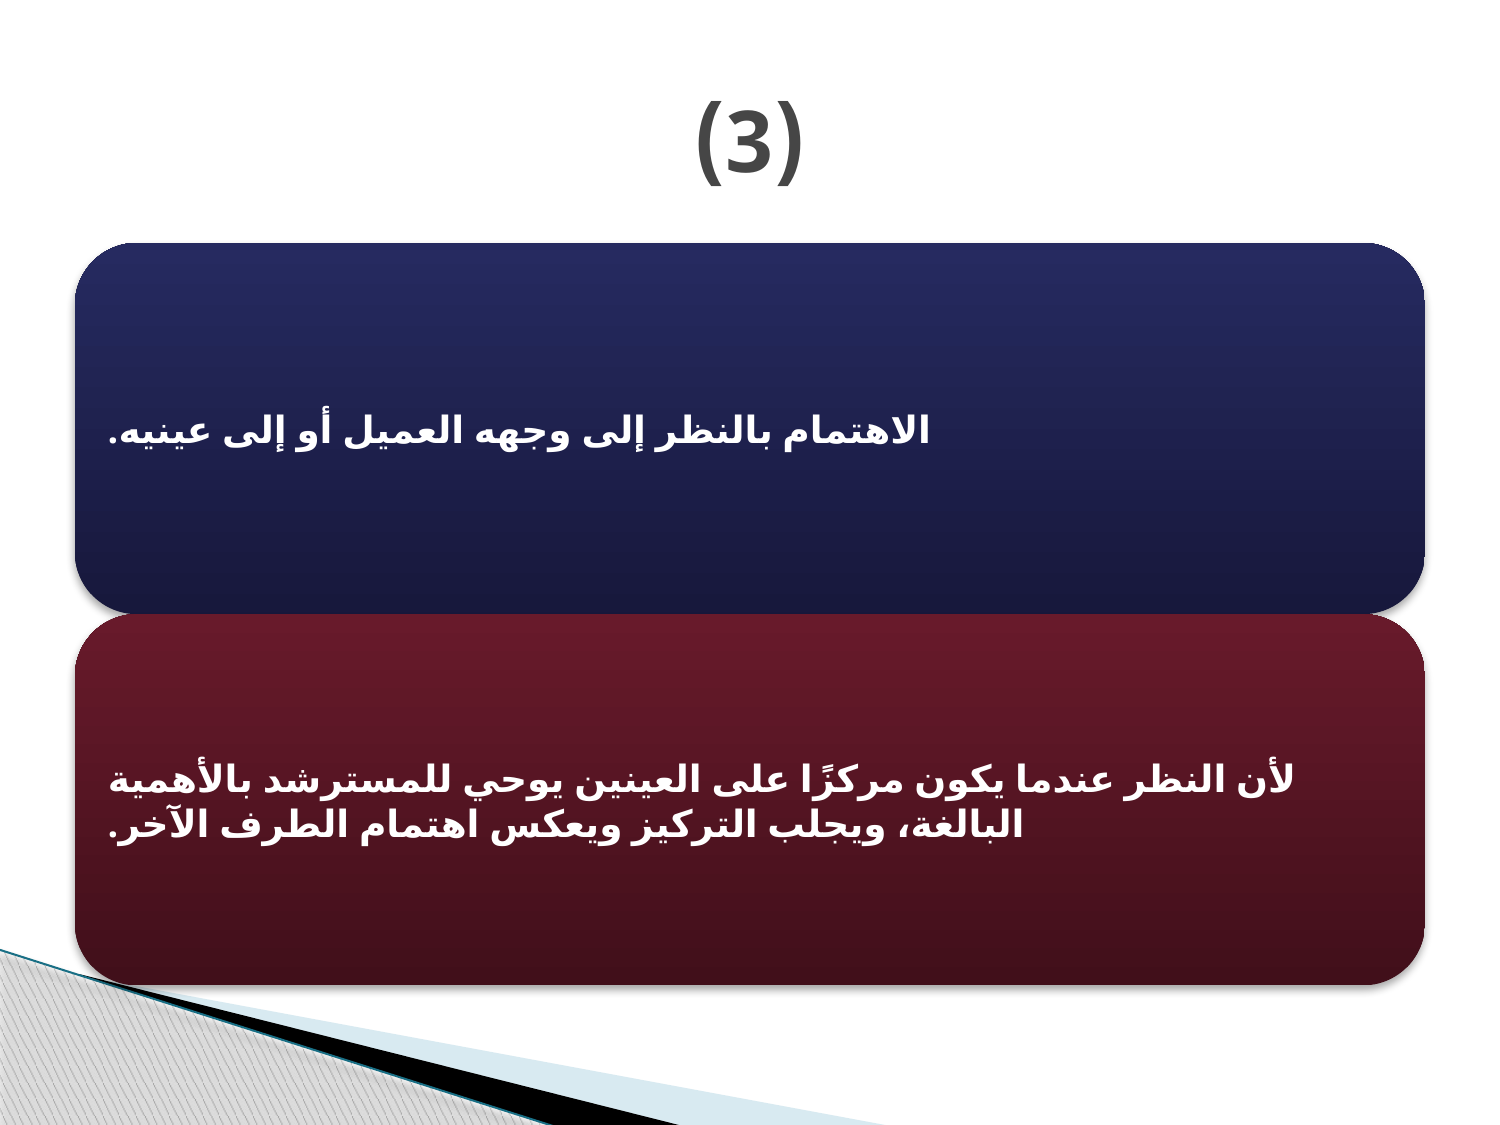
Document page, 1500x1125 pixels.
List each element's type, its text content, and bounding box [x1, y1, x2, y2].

title (3) [75, 45, 1425, 233]
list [74, 242, 1426, 986]
